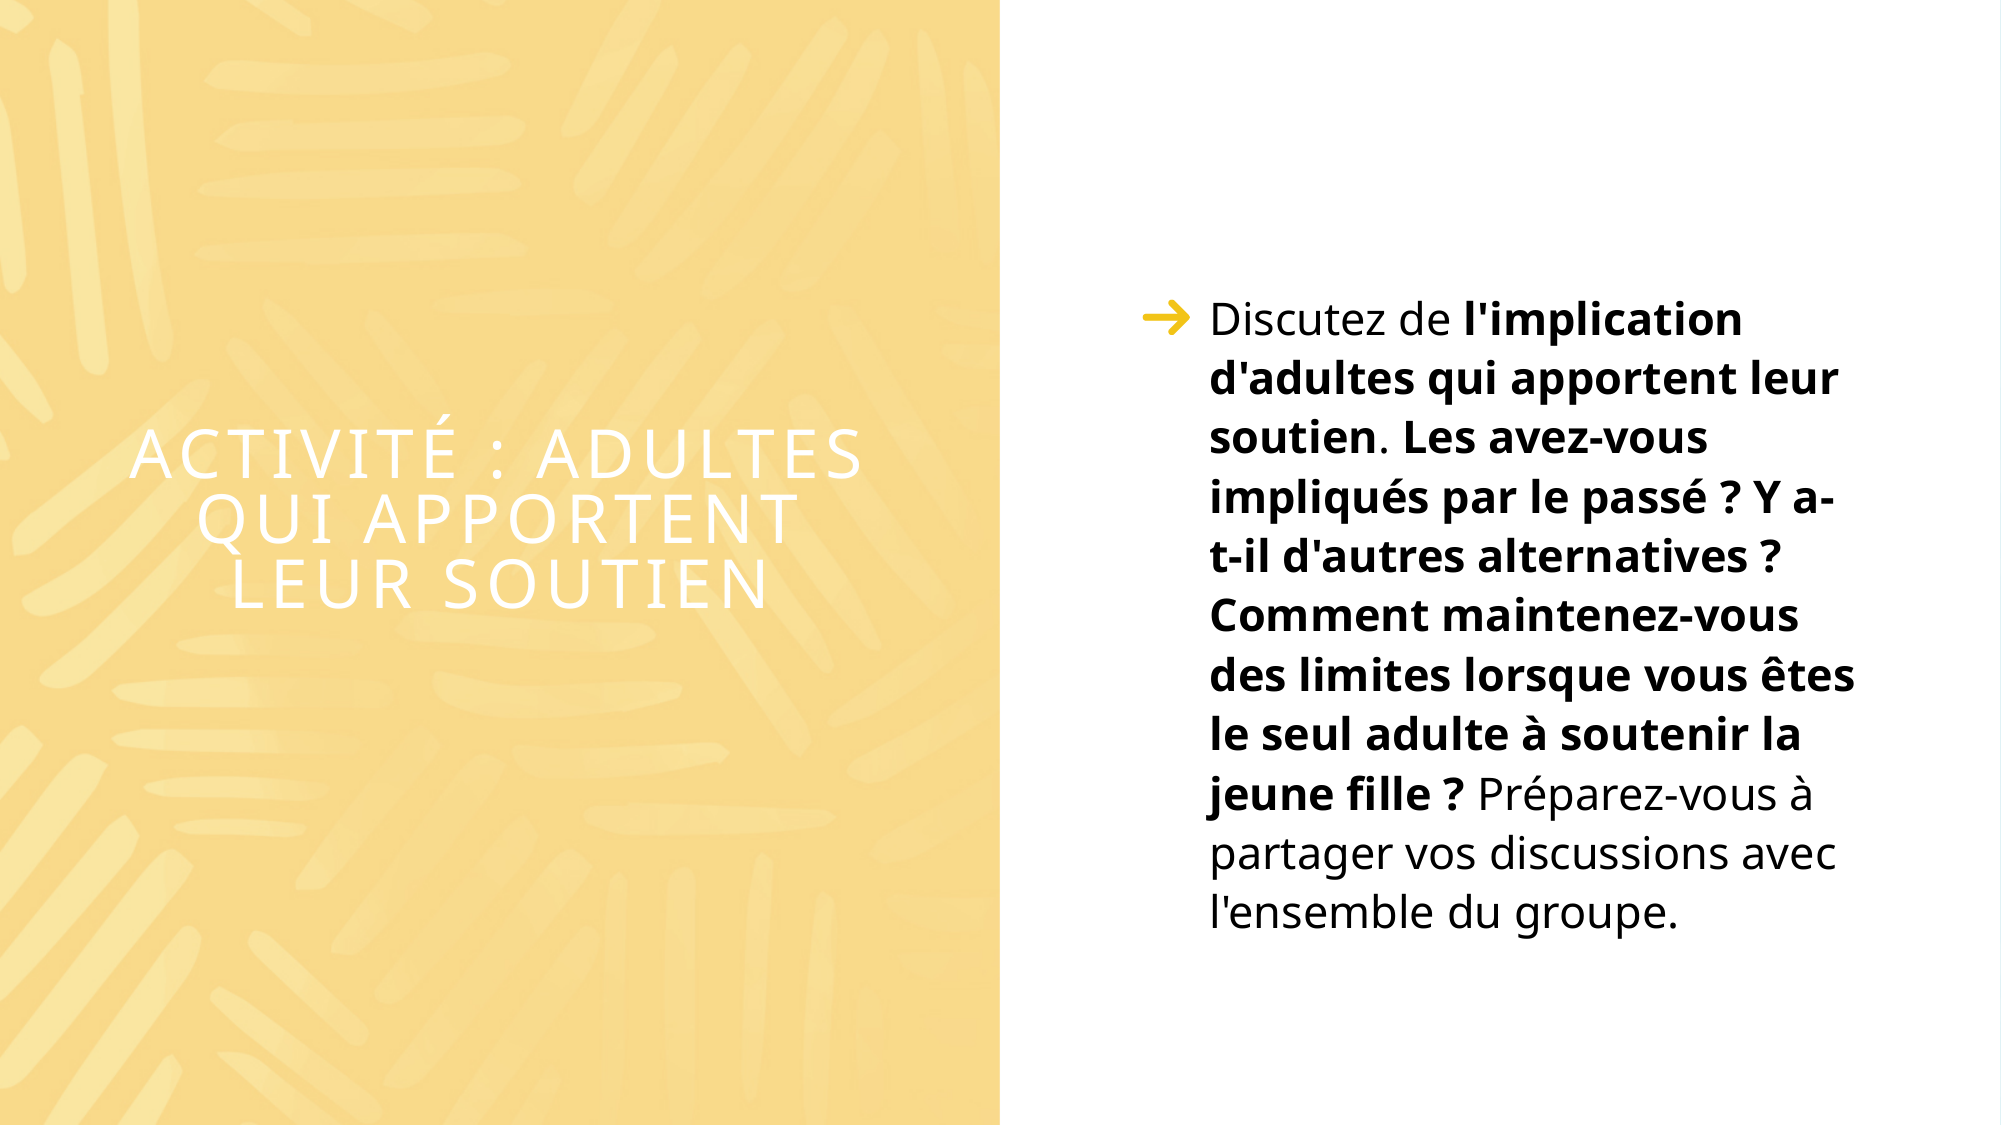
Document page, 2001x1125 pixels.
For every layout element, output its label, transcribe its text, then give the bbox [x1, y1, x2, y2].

picture [0, 0, 2001, 1125]
list Discutez de l'implication d'adultes qui apportent leur soutien. Les avez-vous impliqués par le passé ? Y a-t-il d'autres alternatives ? Comment maintenez-vous des limites lorsque vous êtes le seul adulte à soutenir la jeune fille ? Préparez-vous à partager vos discussions avec l'ensemble du groupe. [1134, 135, 1870, 966]
title Activité : Adultes qui apportent leur soutien [108, 396, 892, 651]
